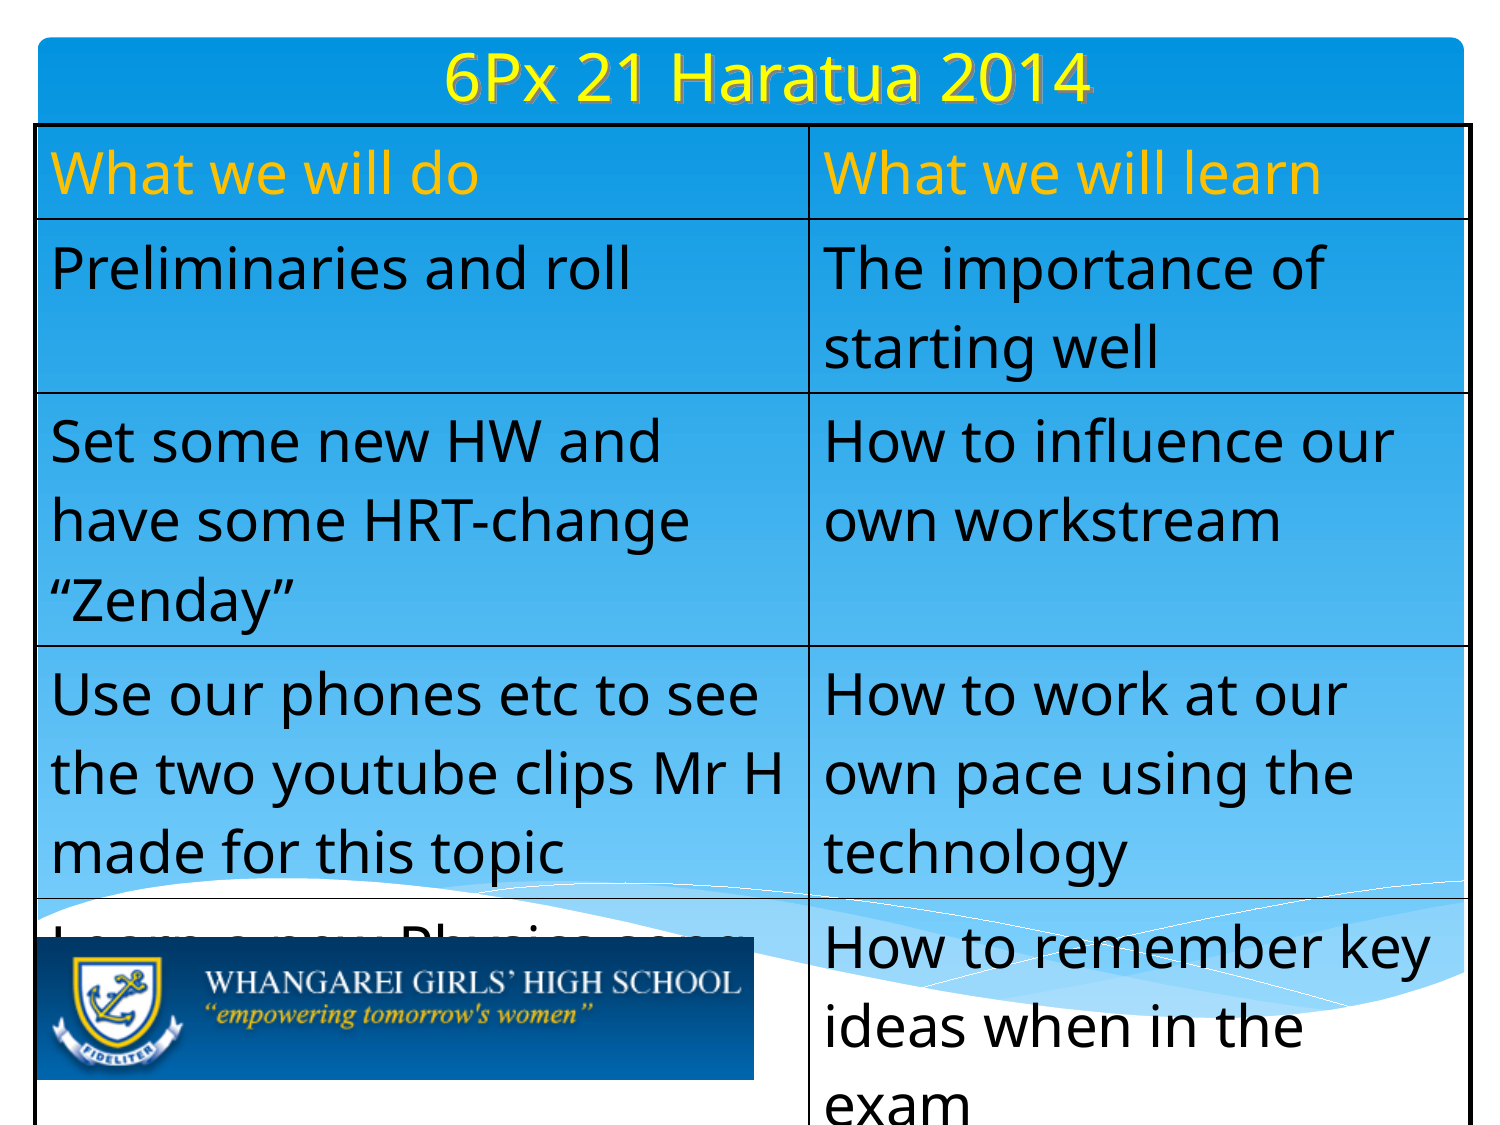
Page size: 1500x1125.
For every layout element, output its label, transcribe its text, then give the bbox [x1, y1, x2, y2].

table_cell How to influence our own workstream [810, 394, 1468, 645]
table_cell Set some new HW and have some HRT-change “Zenday” [37, 394, 808, 645]
picture [37, 937, 754, 1080]
text_box 6Px 21 Haratua 2014 [162, 24, 1375, 123]
table_header What we will learn [810, 127, 1468, 218]
table_cell How to remember key ideas when in the exam [810, 899, 1468, 1125]
table_cell Preliminaries and roll [37, 220, 808, 392]
table_cell How to work at our own pace using the technology [810, 647, 1468, 898]
table_cell Use our phones etc to see the two youtube clips Mr H made for this topic [37, 647, 808, 898]
table_header What we will do [37, 127, 808, 218]
table_cell The importance of starting well [810, 220, 1468, 392]
table_cell Learn a new Physics song [37, 899, 808, 1125]
